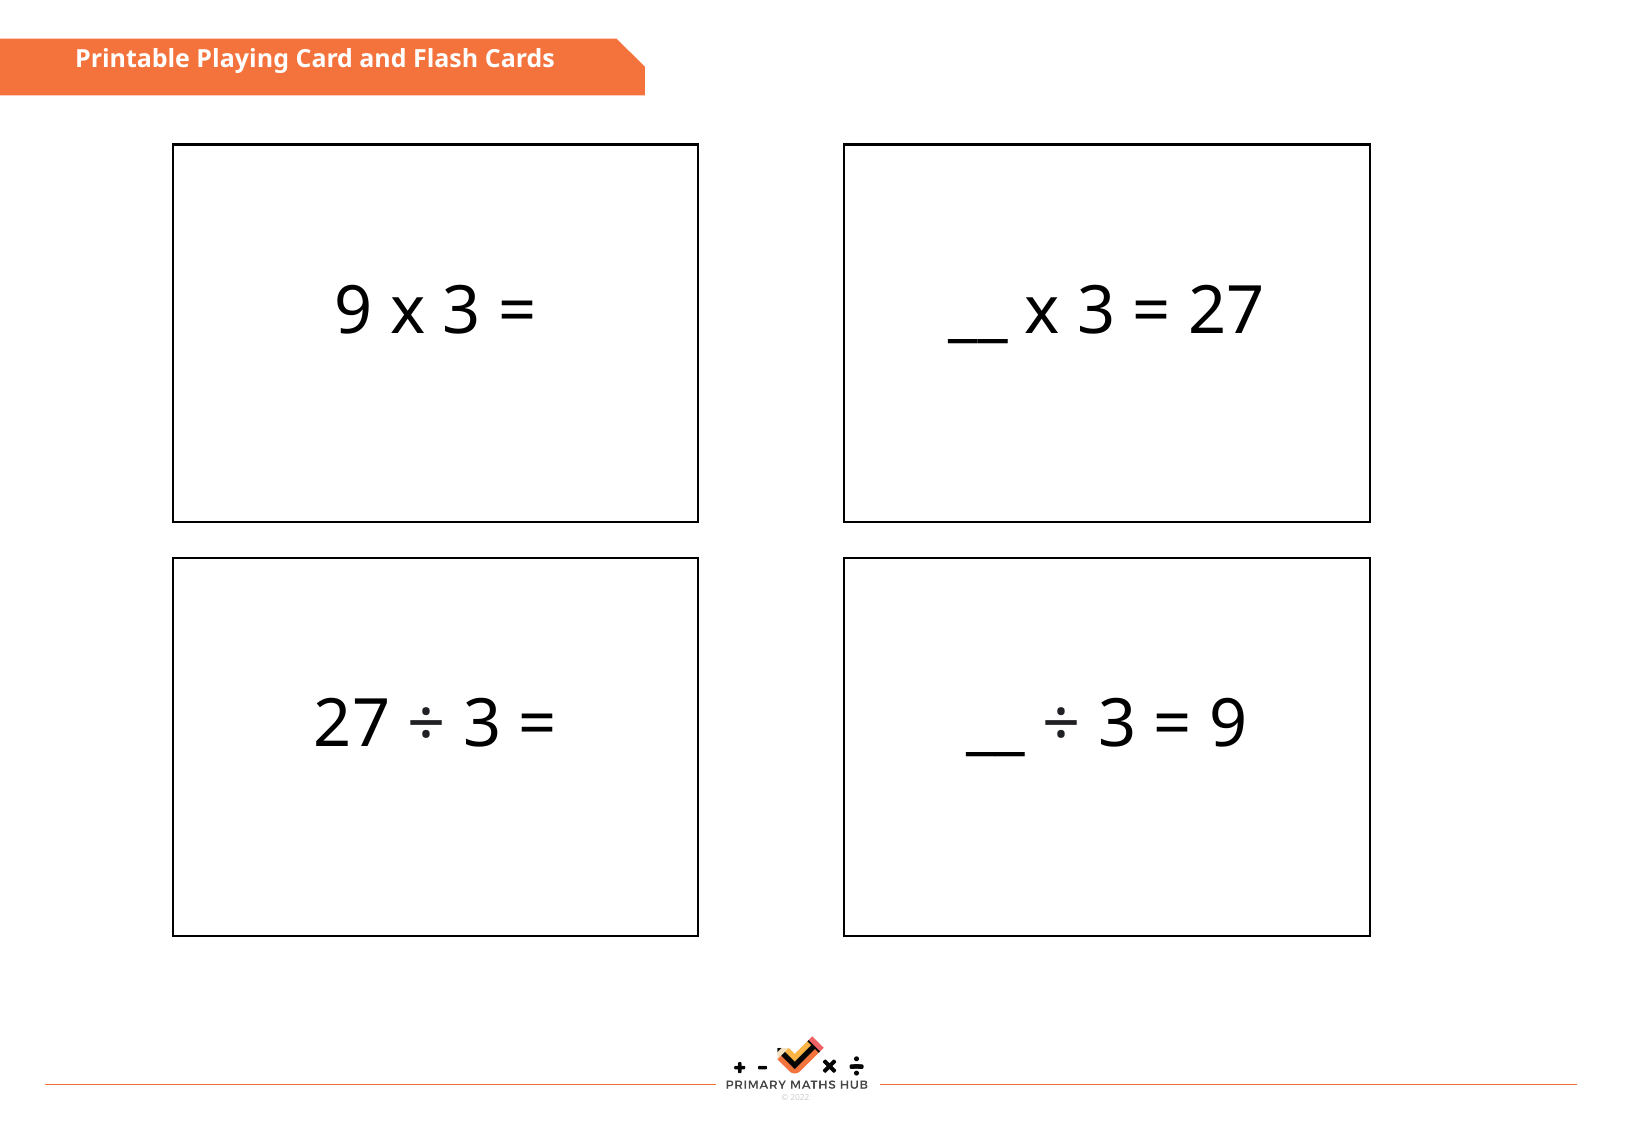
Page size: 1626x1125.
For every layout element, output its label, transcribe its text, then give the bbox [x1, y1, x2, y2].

text_box [172, 143, 699, 259]
text_box [172, 768, 699, 937]
text_box Printable Playing Card and Flash Cards [0, 37, 646, 97]
text_box [172, 355, 699, 523]
text_box © 2022 [720, 1084, 870, 1110]
text_box 27 ÷ 3 = [172, 672, 699, 768]
text_box __ x 3 = 27 [844, 259, 1370, 355]
text_box [172, 557, 699, 672]
text_box 9 x 3 = [172, 259, 699, 355]
picture [722, 1034, 872, 1094]
text_box [843, 143, 1371, 523]
text_box __ ÷ 3 = 9 [844, 672, 1370, 768]
text_box [843, 557, 1371, 937]
